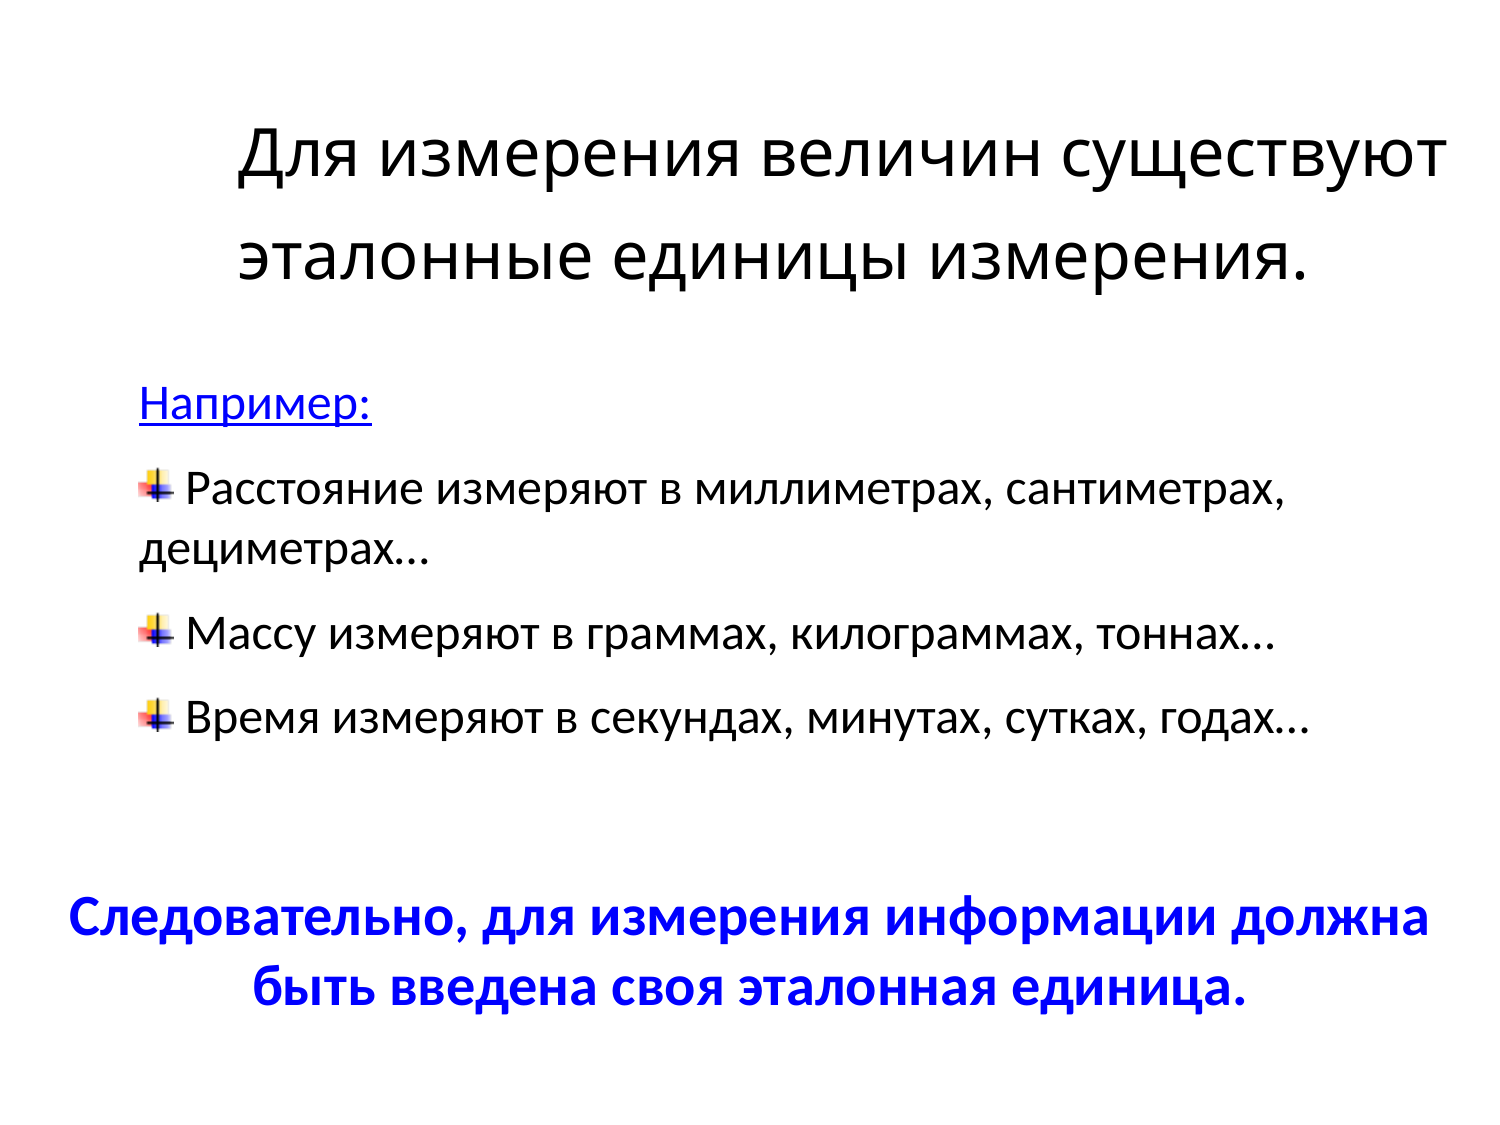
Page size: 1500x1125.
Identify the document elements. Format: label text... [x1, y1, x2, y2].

text_box Например: Расстояние измеряют в миллиметрах, сантиметрах, дециметрах… Массу измеряют в граммах, килограммах, тоннах… Время измеряют в секундах, минутах, сутках, годах… [123, 361, 1400, 752]
picture [138, 611, 174, 647]
picture [138, 696, 174, 732]
text_box Для измерения величин существуют эталонные единицы измерения. [224, 78, 1500, 414]
text_box Следовательно, для измерения информации должна быть введена своя эталонная единица. [41, 869, 1459, 1025]
picture [138, 466, 174, 502]
